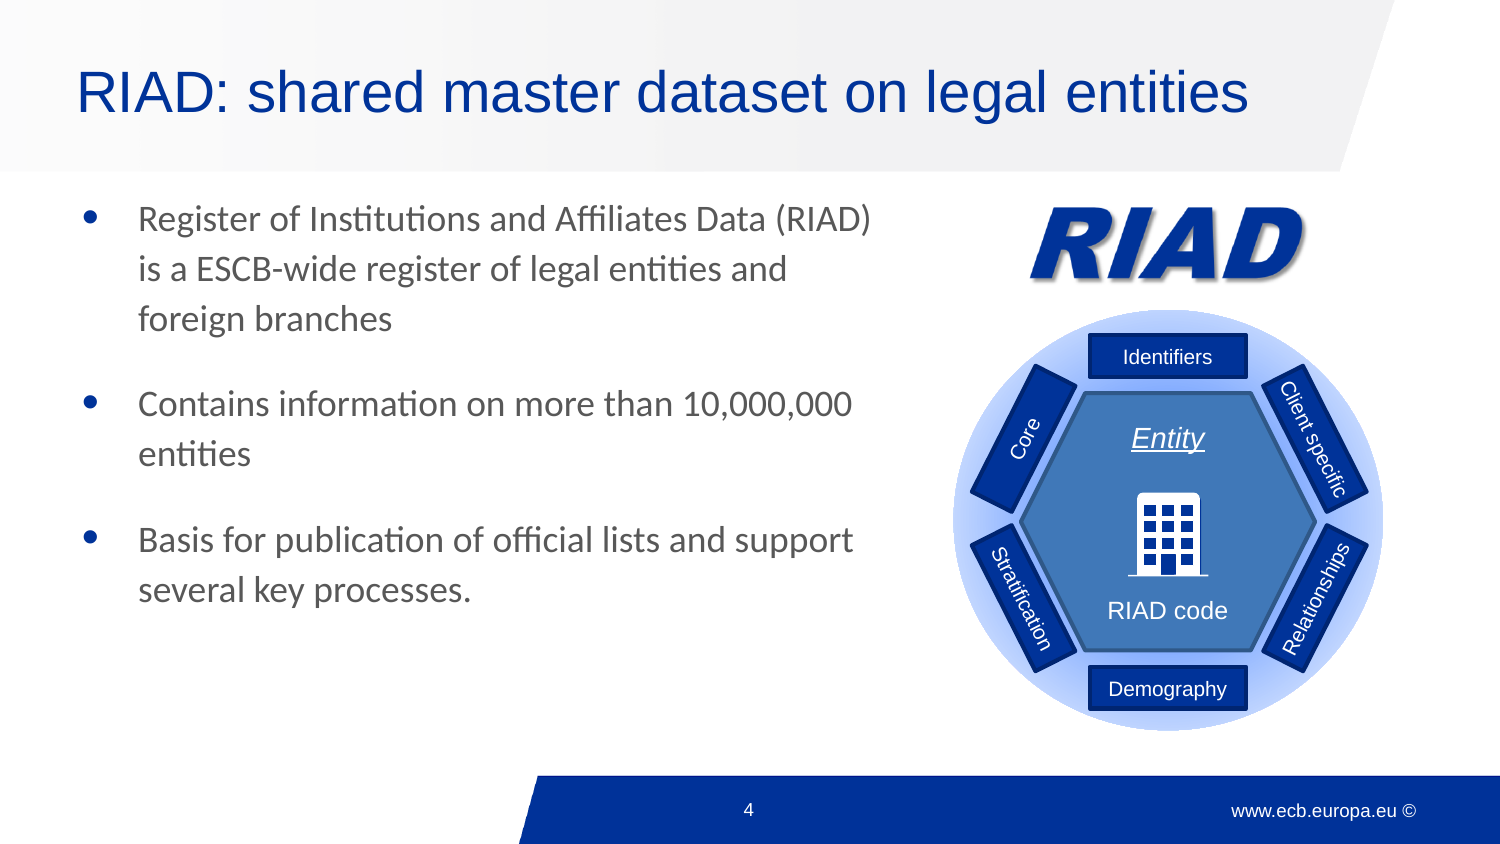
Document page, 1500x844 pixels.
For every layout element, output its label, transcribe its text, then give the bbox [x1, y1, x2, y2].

picture [0, 0, 1500, 844]
title RIAD: shared master dataset on legal entities [76, 67, 1500, 172]
slide_number 4 [714, 796, 783, 820]
list Register of Institutions and Affiliates Data (RIAD) is a ESCB-wide register of legal entities and foreign branches Contains information on more than 10,000,000 entities Basis for publication of official lists and support several key processes. [50, 188, 878, 739]
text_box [953, 178, 1384, 731]
